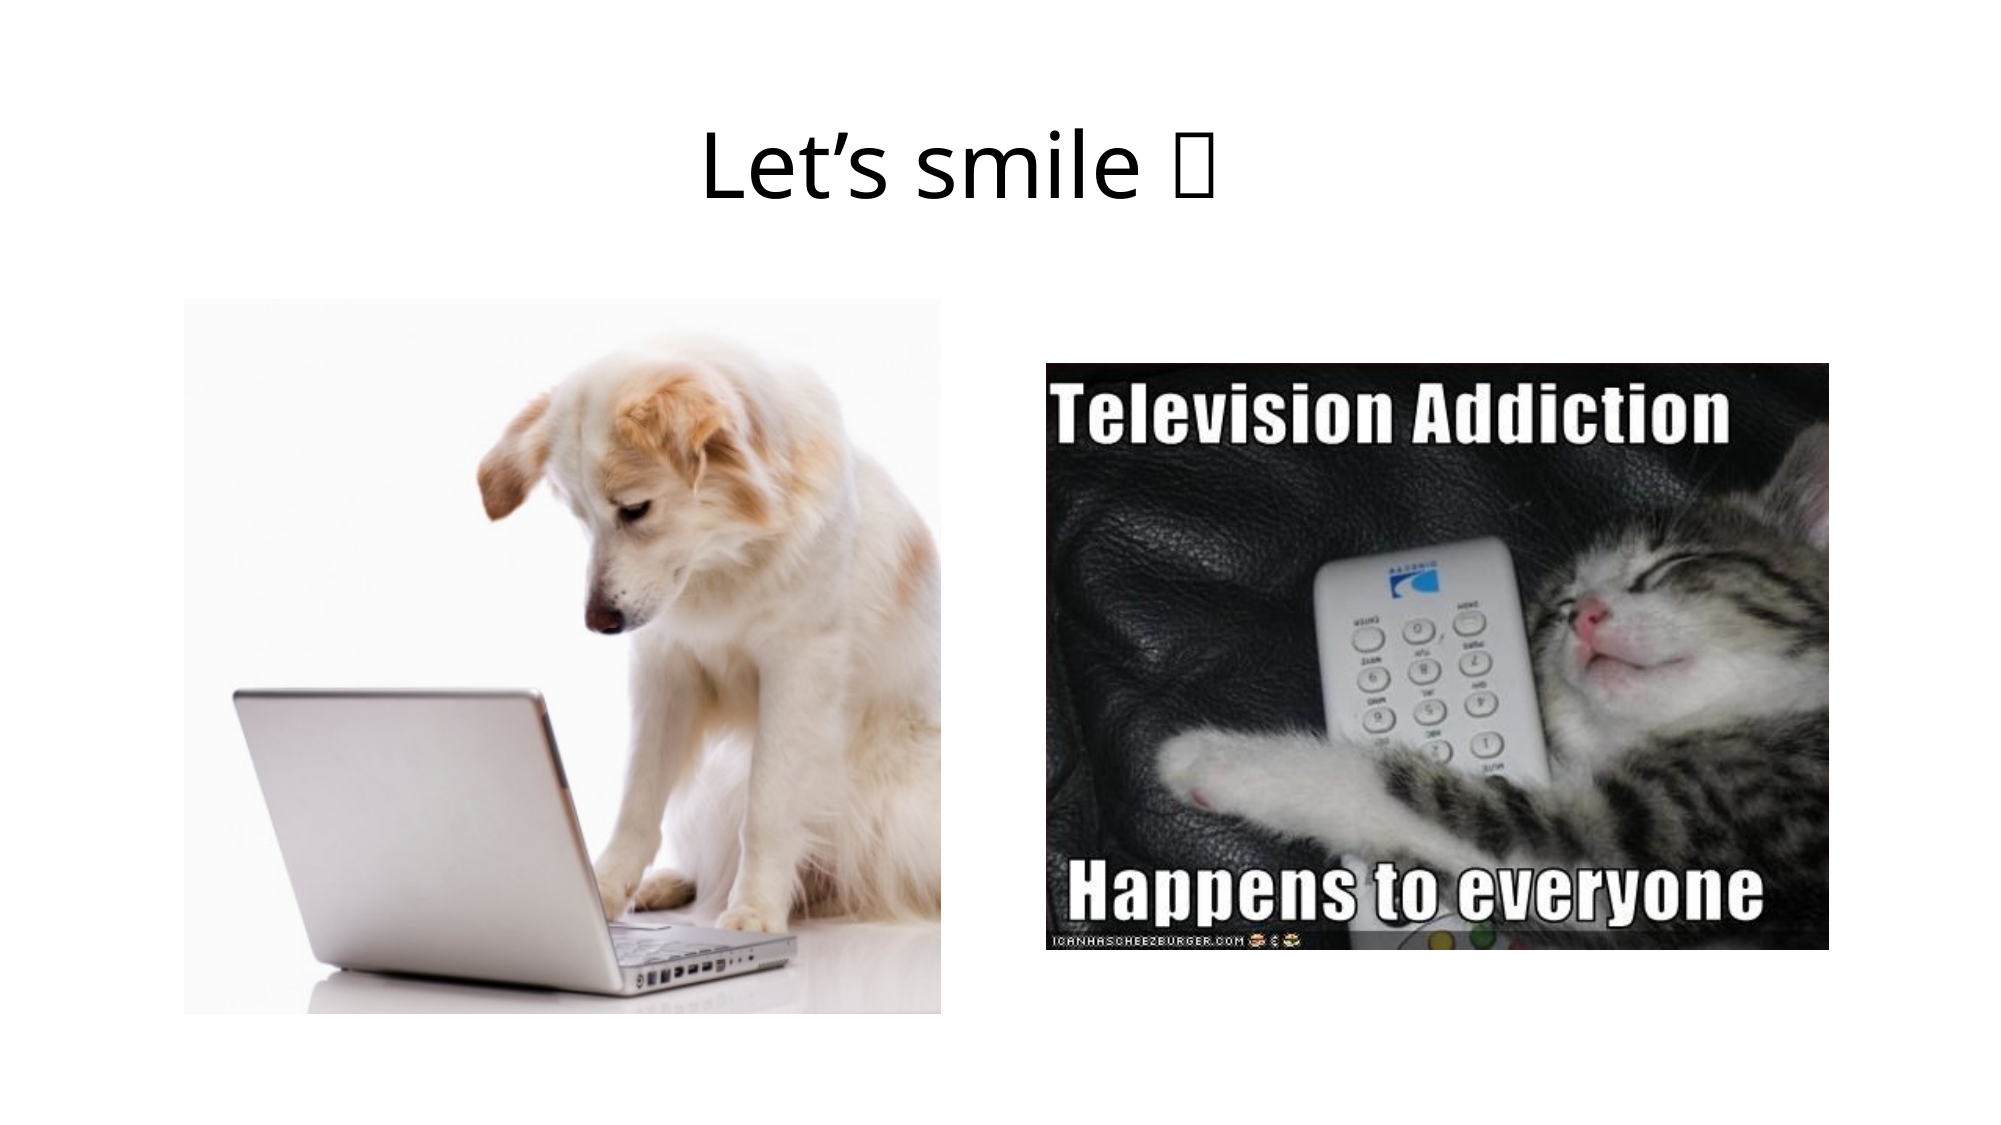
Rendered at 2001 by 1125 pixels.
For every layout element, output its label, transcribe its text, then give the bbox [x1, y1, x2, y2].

title Let’s smile  [137, 59, 1863, 278]
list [184, 299, 941, 1014]
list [1046, 363, 1829, 950]
